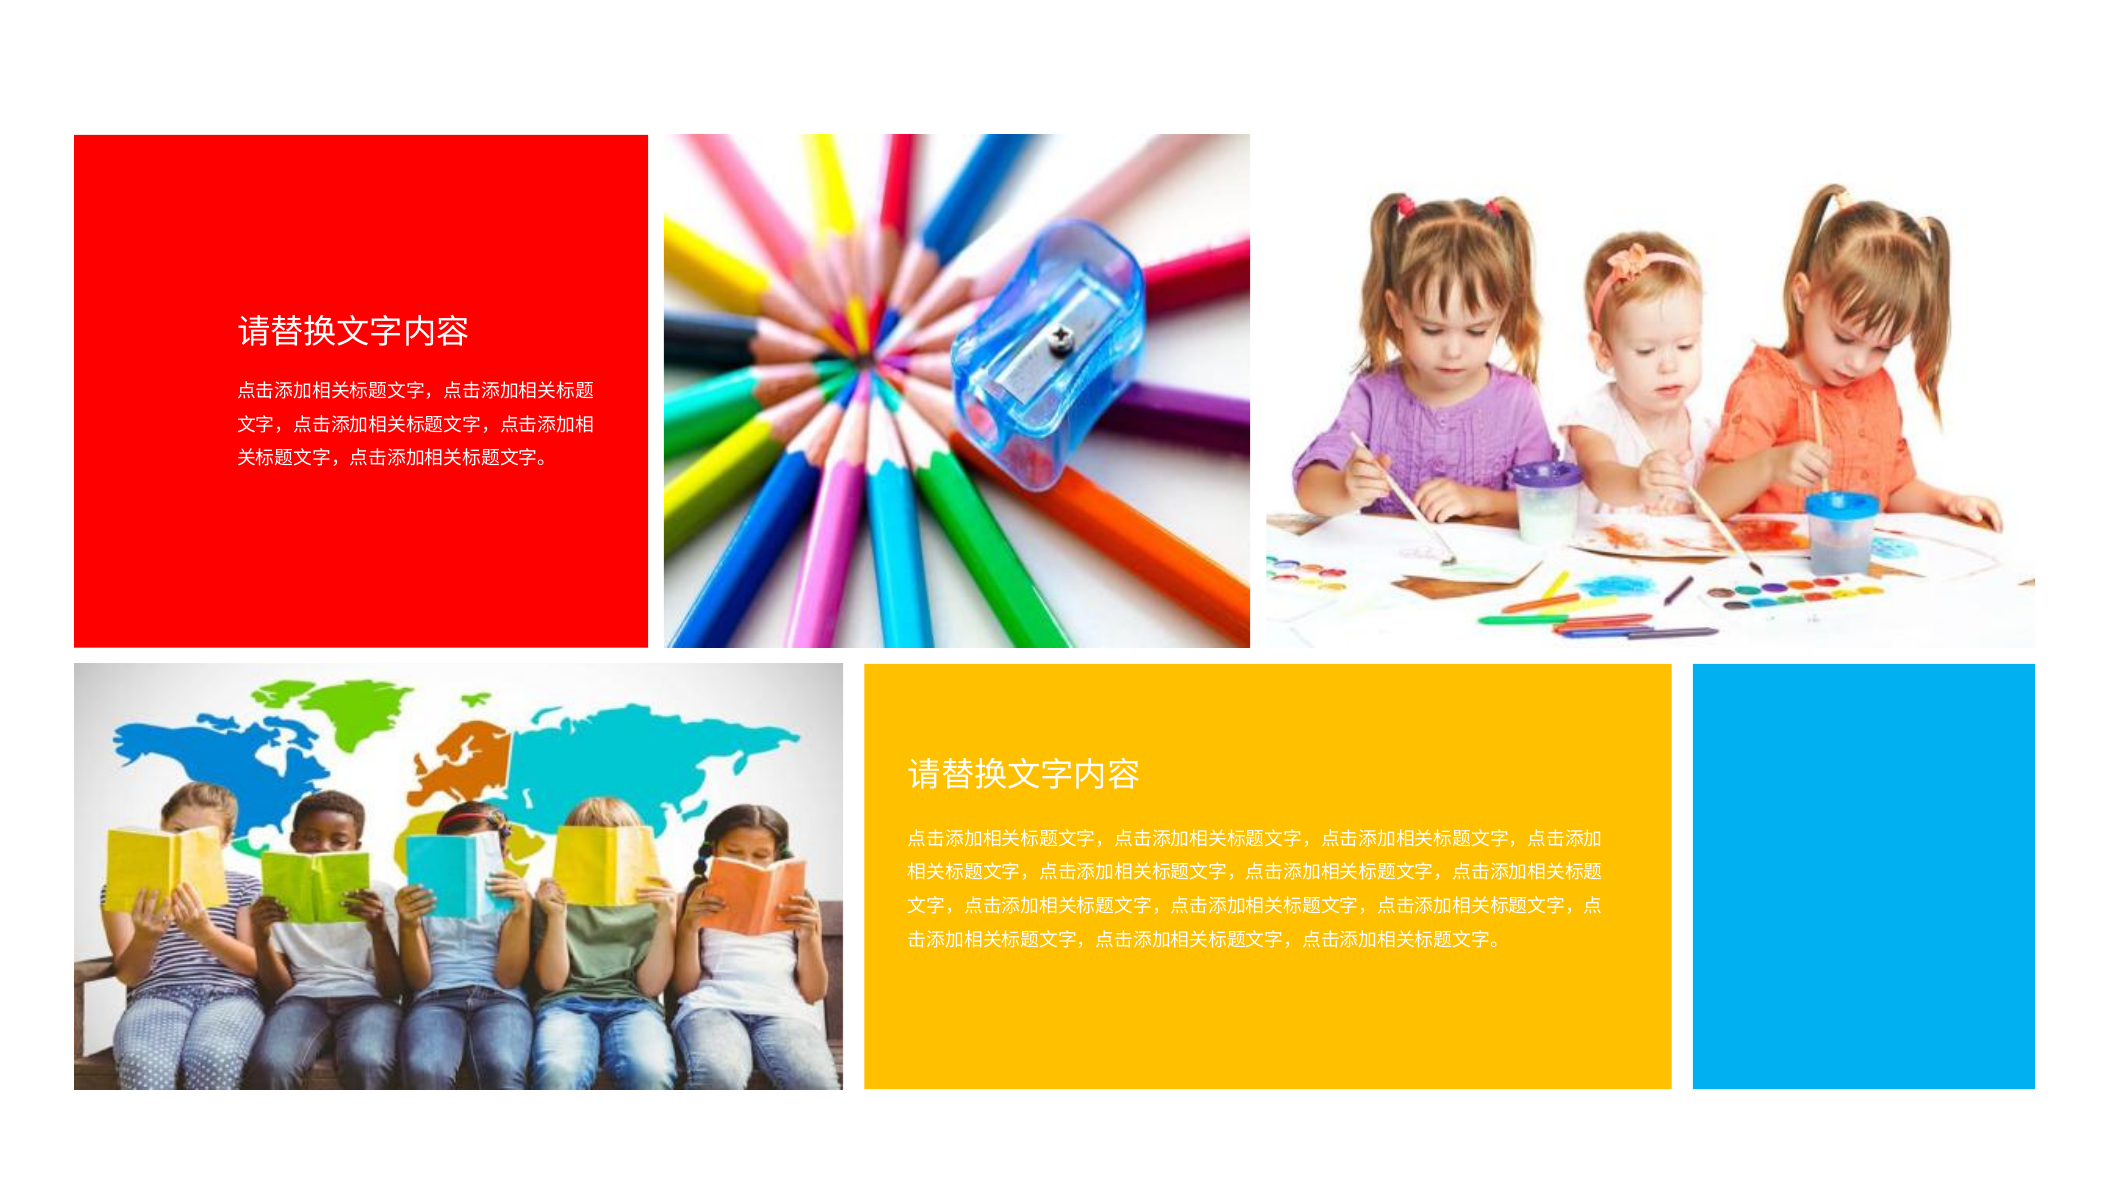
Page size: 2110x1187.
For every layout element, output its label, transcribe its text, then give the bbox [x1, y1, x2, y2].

text_box [1266, 134, 2036, 648]
text_box [73, 134, 649, 649]
text_box 请替换文字内容 [216, 299, 589, 356]
text_box 请替换文字内容 [886, 742, 1423, 804]
text_box [863, 663, 1673, 1090]
text_box 点击添加相关标题文字，点击添加相关标题文字，点击添加相关标题文字，点击添加相关标题文字，点击添加相关标题文字，点击添加相关标题文字，点击添加相关标题文字，点击添加相关标题文字，点击添加相关标题文字，点击添加相关标题文字，点击添加相关标题文字，点击添加相关标题文字，点击添加相关标题文字。 [886, 804, 1628, 961]
text_box [1692, 663, 2036, 1090]
text_box [663, 134, 1251, 648]
text_box 点击添加相关标题文字，点击添加相关标题文字，点击添加相关标题文字，点击添加相关标题文字，点击添加相关标题文字。 [215, 356, 630, 479]
text_box [74, 663, 844, 1090]
